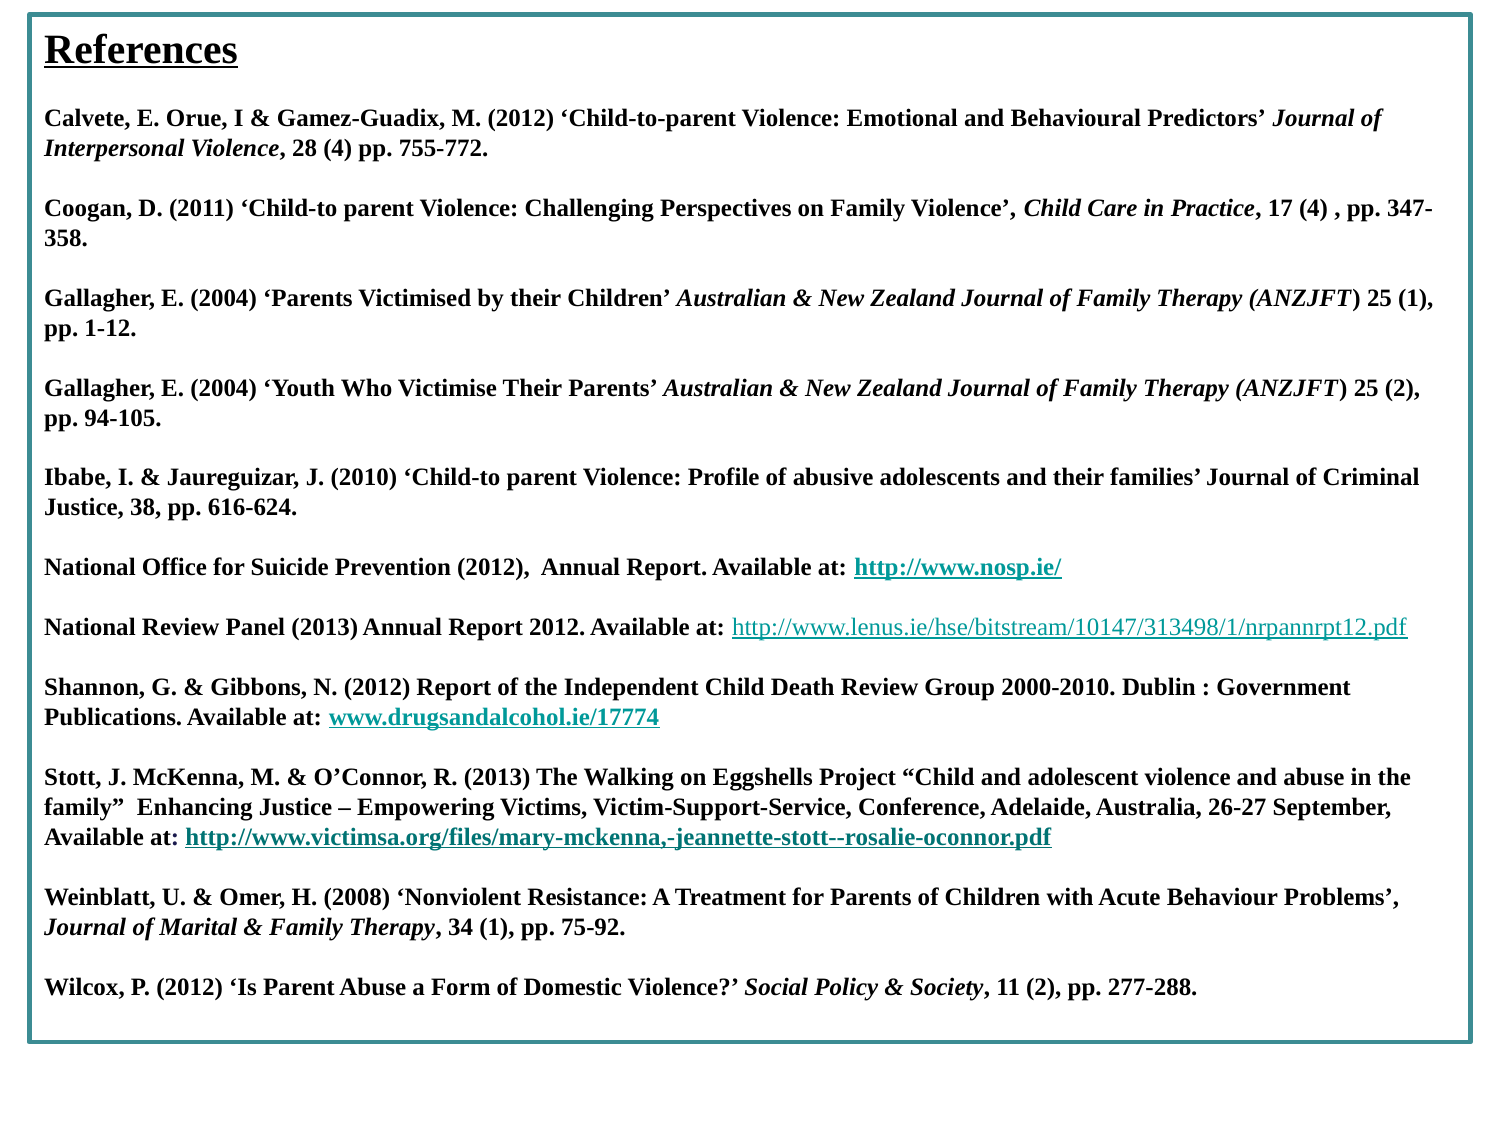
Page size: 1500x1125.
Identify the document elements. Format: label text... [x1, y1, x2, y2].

text_box References Calvete, E. Orue, I & Gamez-Guadix, M. (2012) ‘Child-to-parent Violence: Emotional and Behavioural Predictors’ Journal of Interpersonal Violence, 28 (4) pp. 755-772. Coogan, D. (2011) ‘Child-to parent Violence: Challenging Perspectives on Family Violence’, Child Care in Practice, 17 (4) , pp. 347-358. Gallagher, E. (2004) ‘Parents Victimised by their Children’ Australian & New Zealand Journal of Family Therapy (ANZJFT) 25 (1), pp. 1-12. Gallagher, E. (2004) ‘Youth Who Victimise Their Parents’ Australian & New Zealand Journal of Family Therapy (ANZJFT) 25 (2), pp. 94-105. Ibabe, I. & Jaureguizar, J. (2010) ‘Child-to parent Violence: Profile of abusive adolescents and their families’ Journal of Criminal Justice, 38, pp. 616-624. National Office for Suicide Prevention (2012), Annual Report. Available at: http://www.nosp.ie/ National Review Panel (2013) Annual Report 2012. Available at: http://www.lenus.ie/hse/bitstream/10147/313498/1/nrpannrpt12.pdf Shannon, G. & Gibbons, N. (2012) Report of the Independent Child Death Review Group 2000-2010. Dublin : Government Publications. Available at: www.drugsandalcohol.ie/17774 Stott, J. McKenna, M. & O’Connor, R. (2013) The Walking on Eggshells Project “Child and adolescent violence and abuse in the family” Enhancing Justice – Empowering Victims, Victim-Support-Service, Conference, Adelaide, Australia, 26-27 September, Available at: http://www.victimsa.org/files/mary-mckenna,-jeannette-stott--rosalie-oconnor.pdf Weinblatt, U. & Omer, H. (2008) ‘Nonviolent Resistance: A Treatment for Parents of Children with Acute Behaviour Problems’, Journal of Marital & Family Therapy, 34 (1), pp. 75-92. Wilcox, P. (2012) ‘Is Parent Abuse a Form of Domestic Violence?’ Social Policy & Society, 11 (2), pp. 277-288. [29, 14, 1471, 1043]
